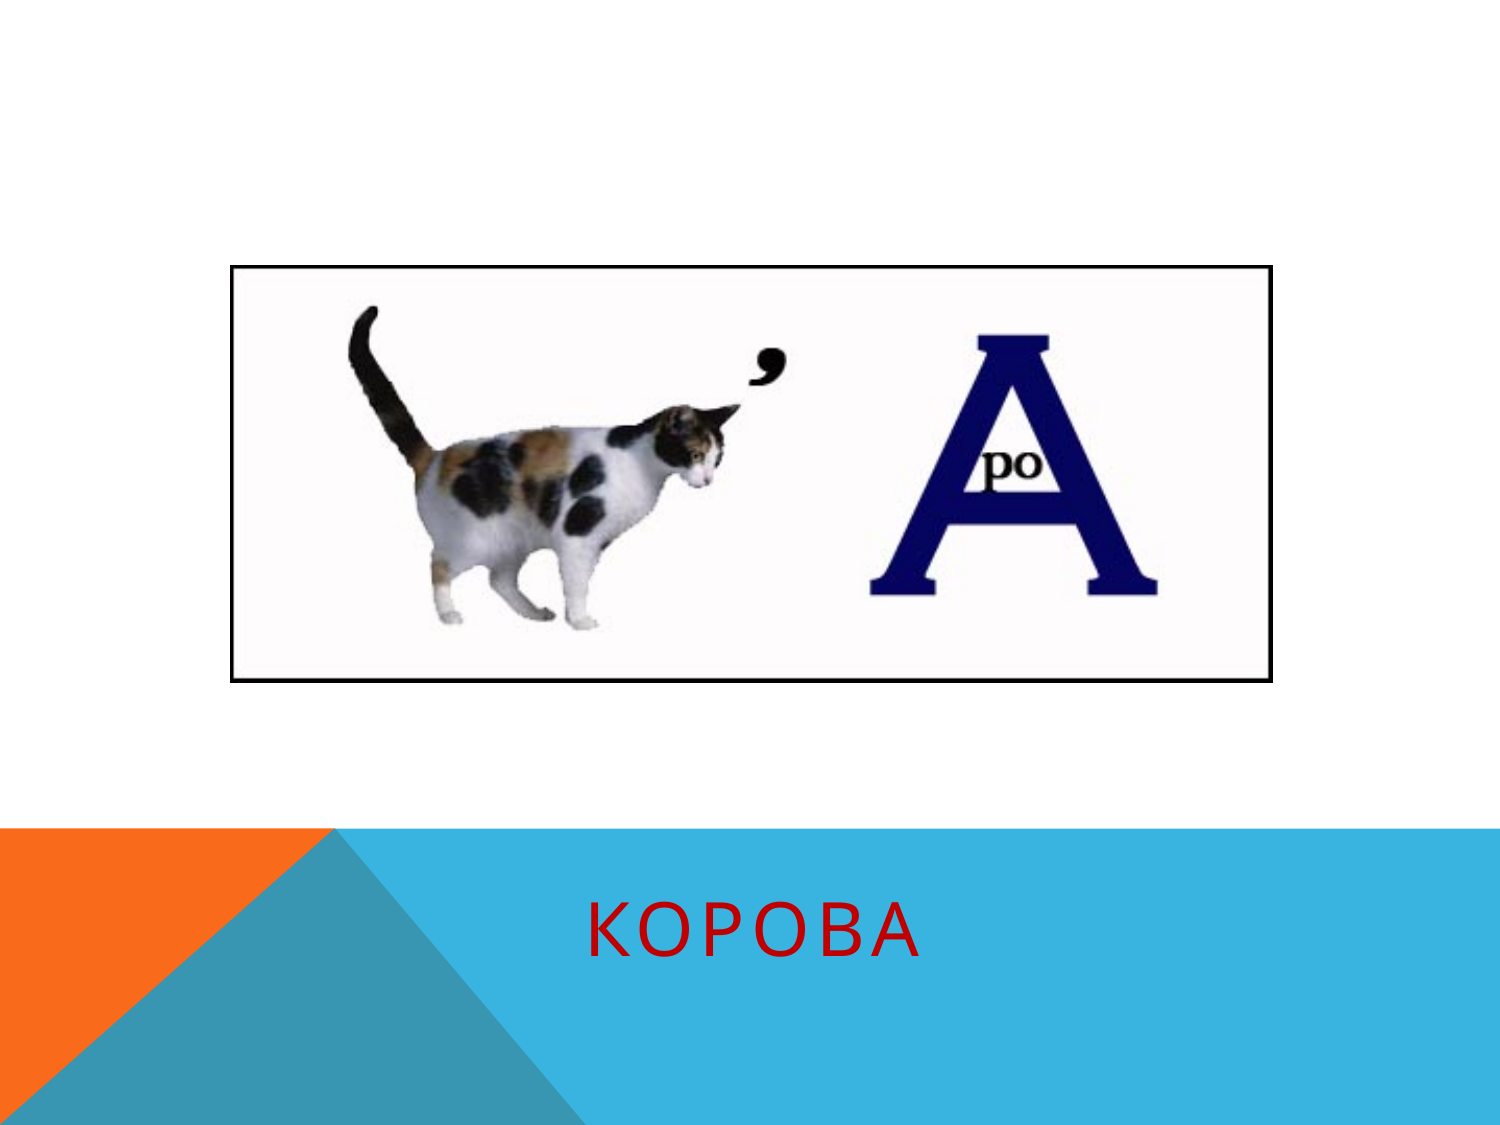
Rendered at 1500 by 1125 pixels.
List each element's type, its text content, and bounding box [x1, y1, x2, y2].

title корова [134, 881, 1369, 972]
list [230, 265, 1273, 683]
